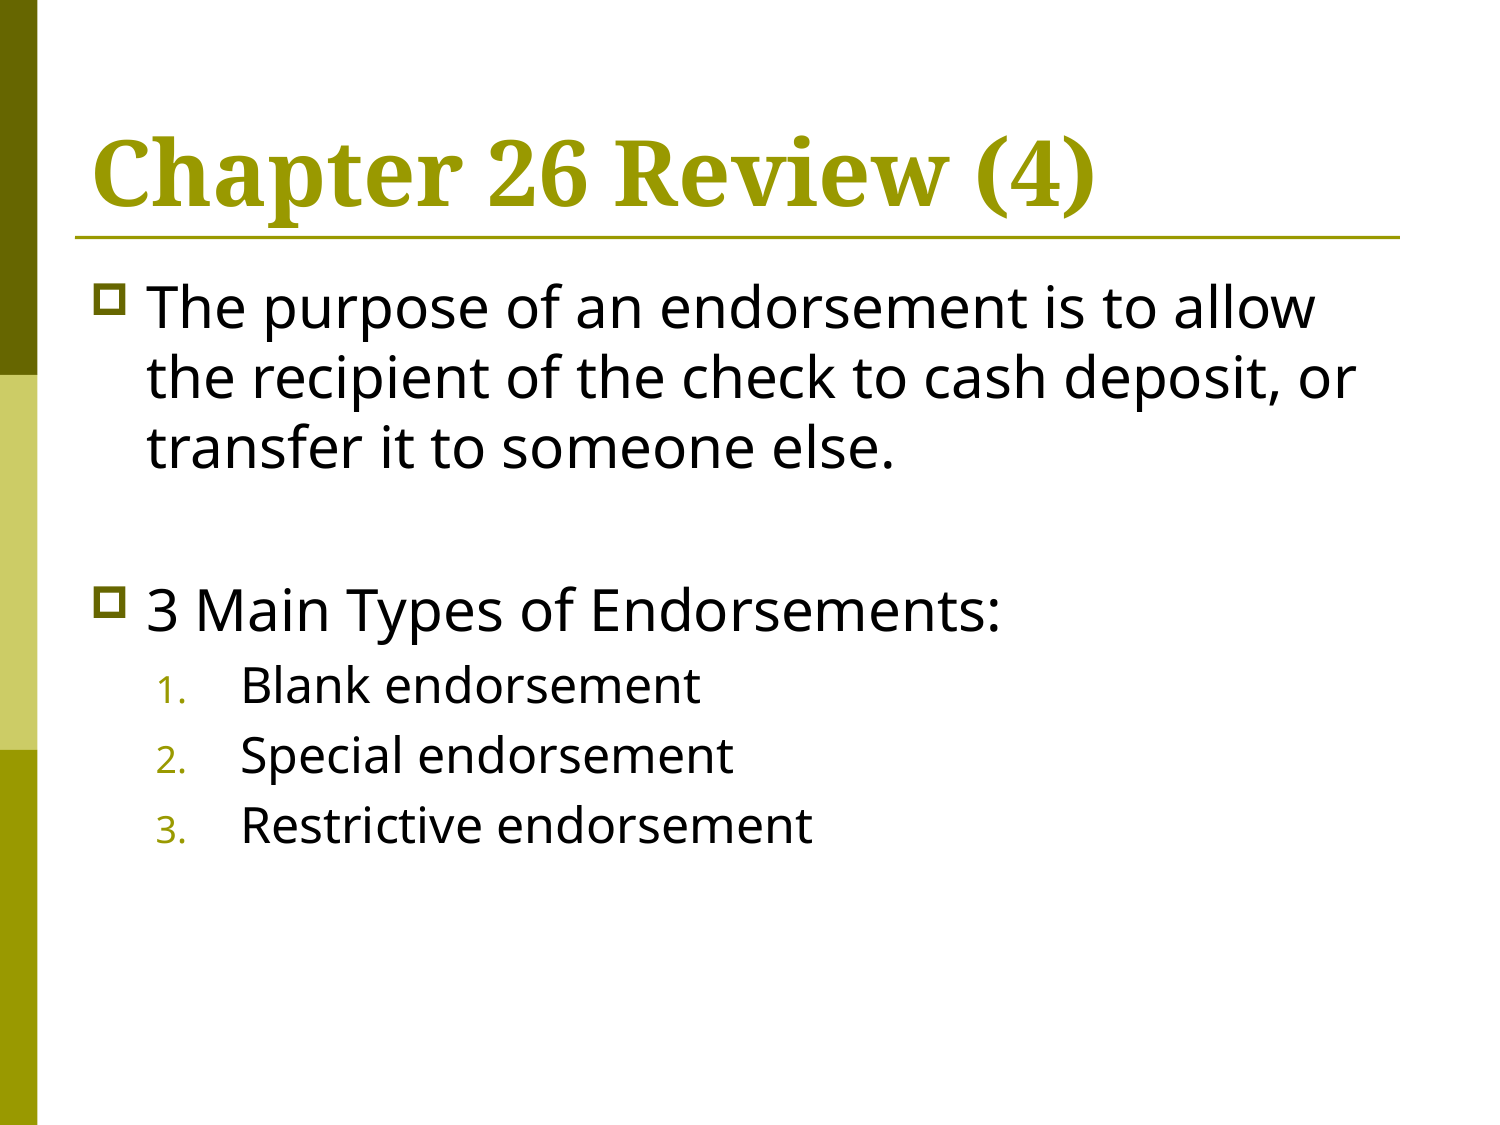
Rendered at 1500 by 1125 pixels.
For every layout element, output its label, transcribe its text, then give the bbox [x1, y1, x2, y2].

title Chapter 26 Review (4) [74, 45, 1426, 233]
list The purpose of an endorsement is to allow the recipient of the check to cash deposit, or transfer it to someone else. 3 Main Types of Endorsements: Blank endorsement Special endorsement Restrictive endorsement [74, 262, 1426, 1006]
